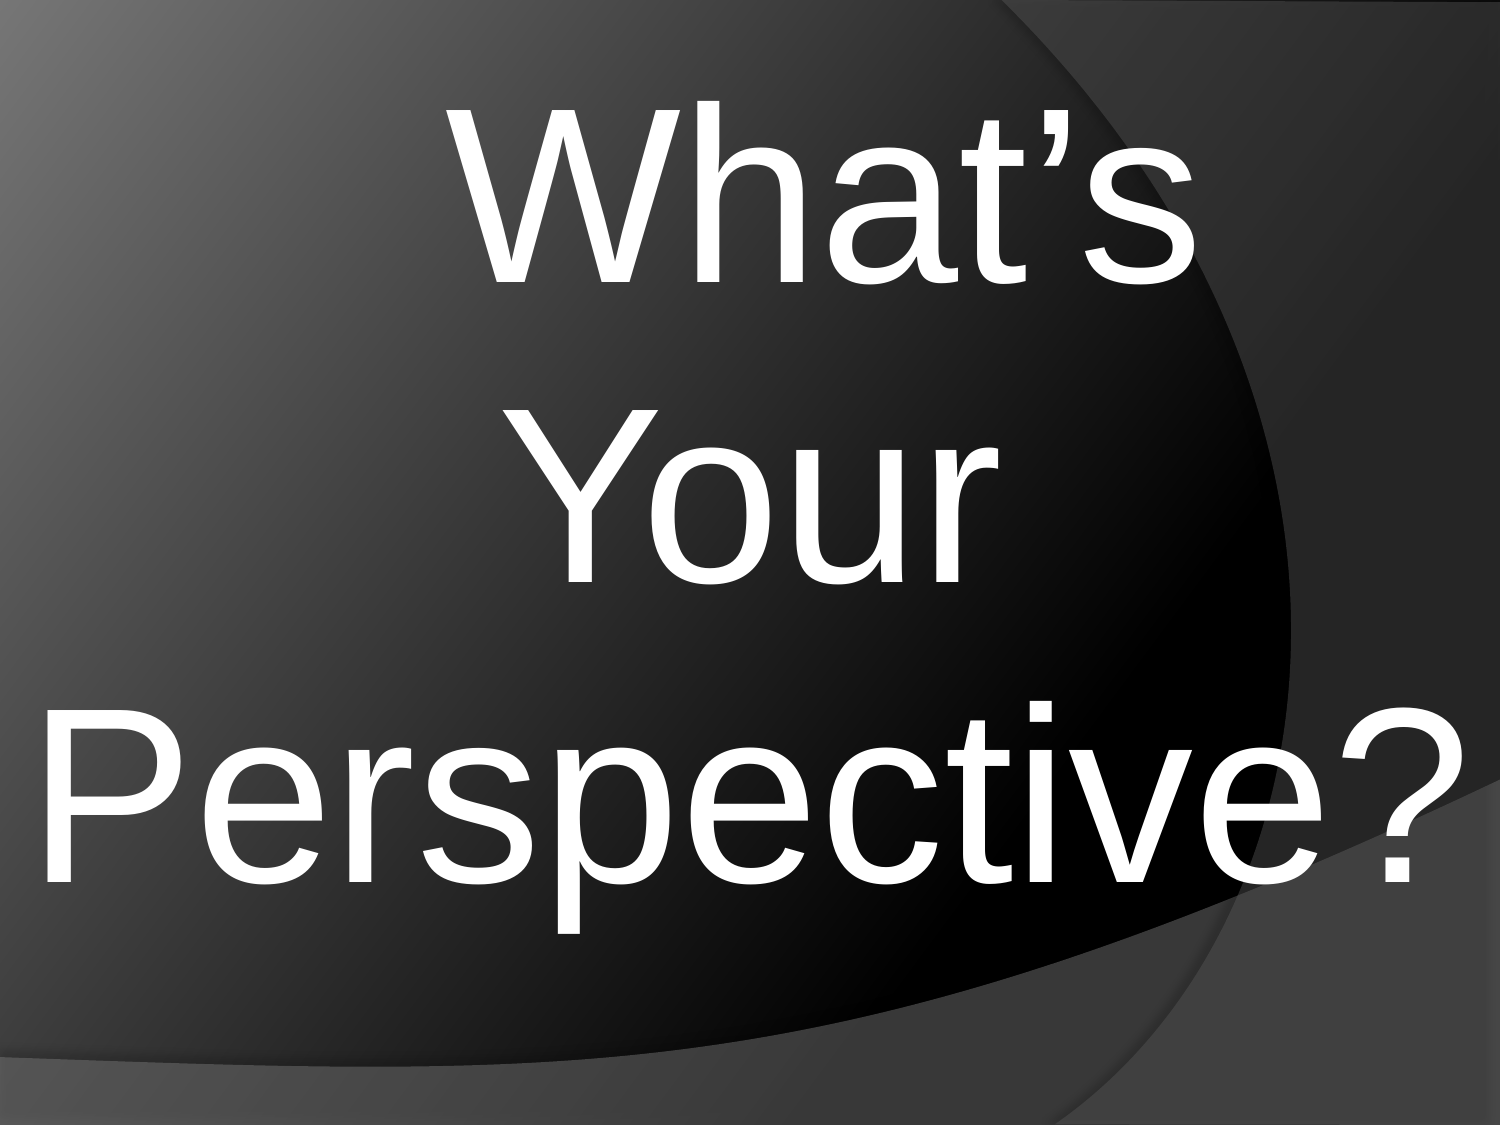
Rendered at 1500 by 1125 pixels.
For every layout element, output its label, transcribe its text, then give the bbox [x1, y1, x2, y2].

text_box What’s Your Perspective? [0, 24, 1500, 940]
